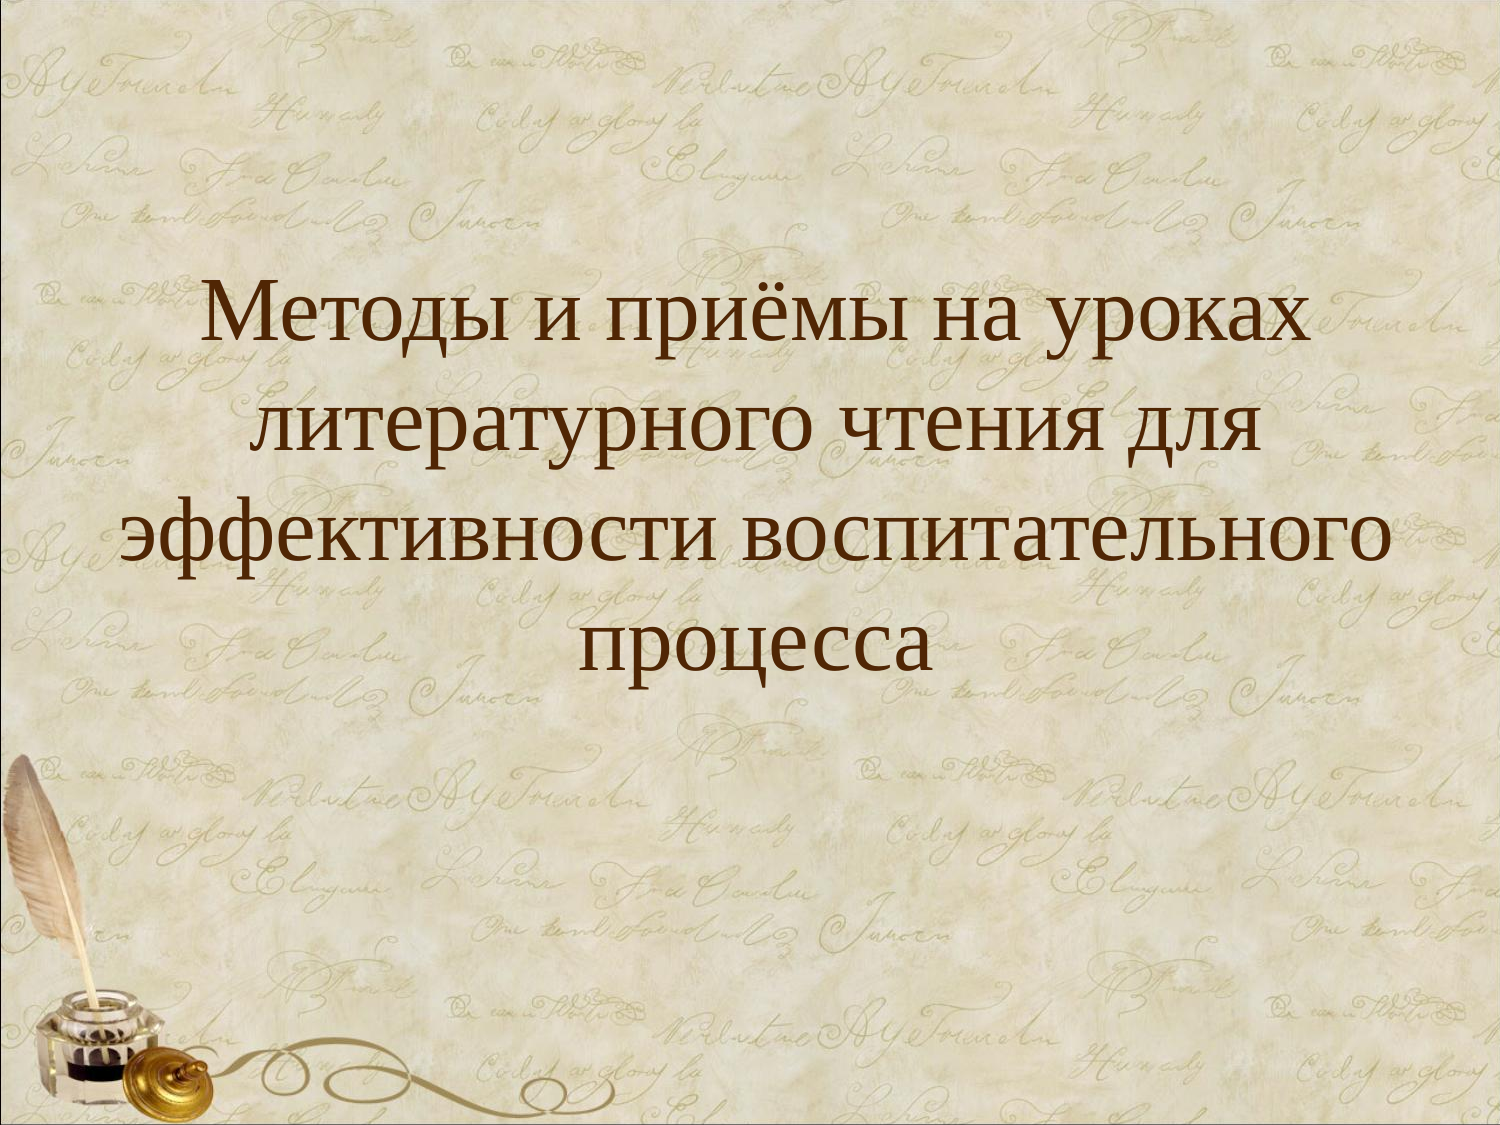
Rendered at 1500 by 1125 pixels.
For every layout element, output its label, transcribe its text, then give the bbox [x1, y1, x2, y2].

title Методы и приёмы на уроках литературного чтения для эффективности воспитательного процесса [81, 374, 1433, 563]
picture [0, 0, 1500, 1125]
